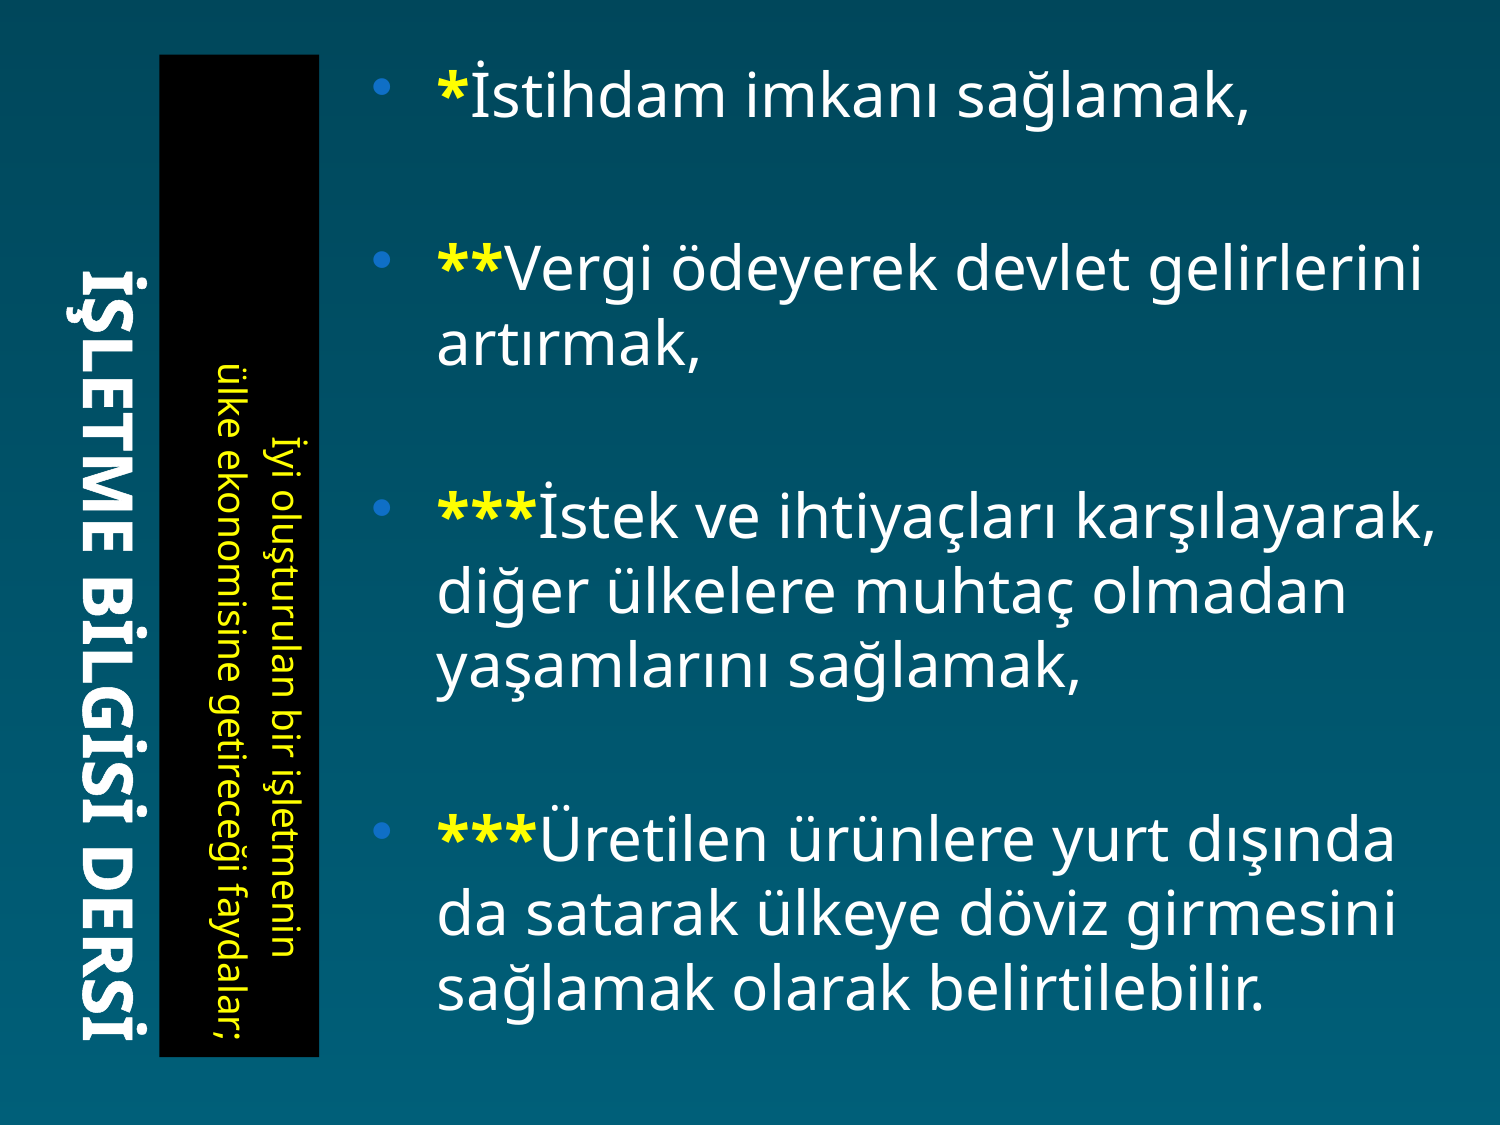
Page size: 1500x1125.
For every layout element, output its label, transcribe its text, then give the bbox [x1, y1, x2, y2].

title İŞLETME BİLGİSİ DERSİ [40, 47, 160, 1058]
list *İstihdam imkanı sağlamak, **Vergi ödeyerek devlet gelirlerini artırmak, ***İstek ve ihtiyaçları karşılayarak, diğer ülkelere muhtaç olmadan yaşamlarını sağlamak, ***Üretilen ürünlere yurt dışında da satarak ülkeye döviz girmesini sağlamak olarak belirtilebilir. [348, 47, 1457, 1071]
list İyi oluşturulan bir işletmenin ülke ekonomisine getireceği faydalar; [158, 54, 320, 1058]
